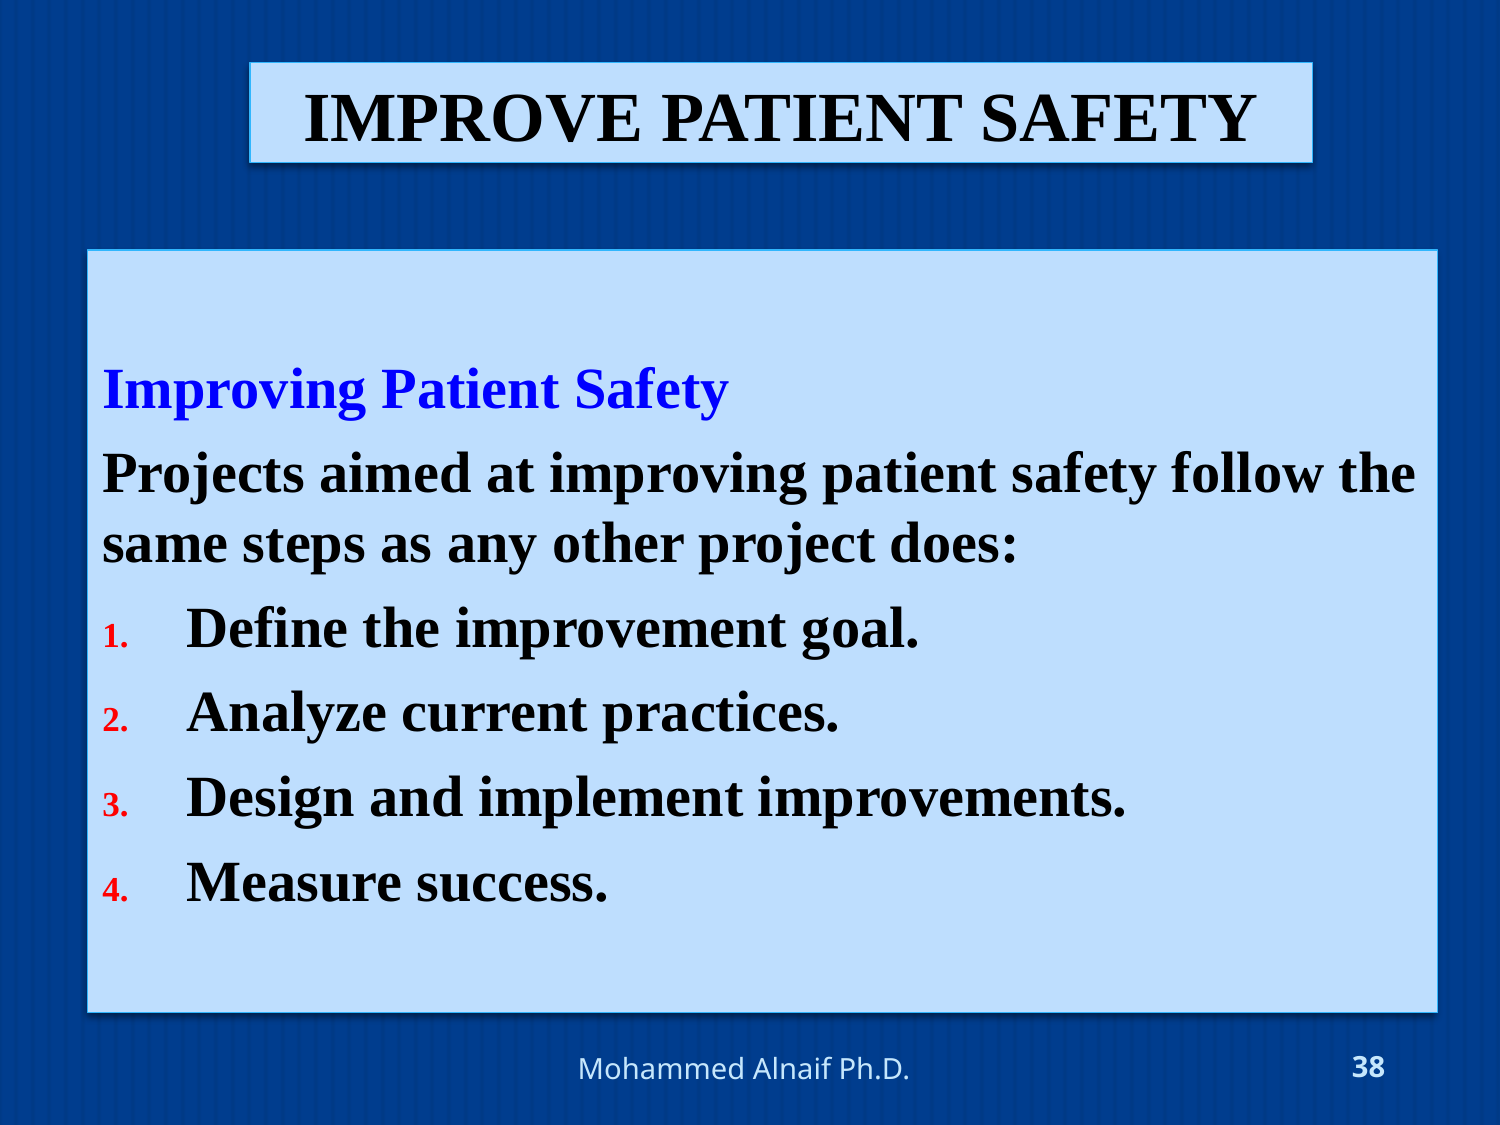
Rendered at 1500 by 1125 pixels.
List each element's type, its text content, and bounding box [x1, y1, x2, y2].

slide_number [12, 995, 350, 1108]
subtitle Improving Patient Safety Projects aimed at improving patient safety follow the same steps as any other project does: Define the improvement goal. Analyze current practices. Design and implement improvements. Measure success. [87, 249, 1438, 1013]
footer Mohammed Alnaif Ph.D. [525, 1037, 925, 1098]
slide_number 38 [1299, 1037, 1438, 1100]
title improve patient safety [249, 62, 1313, 163]
